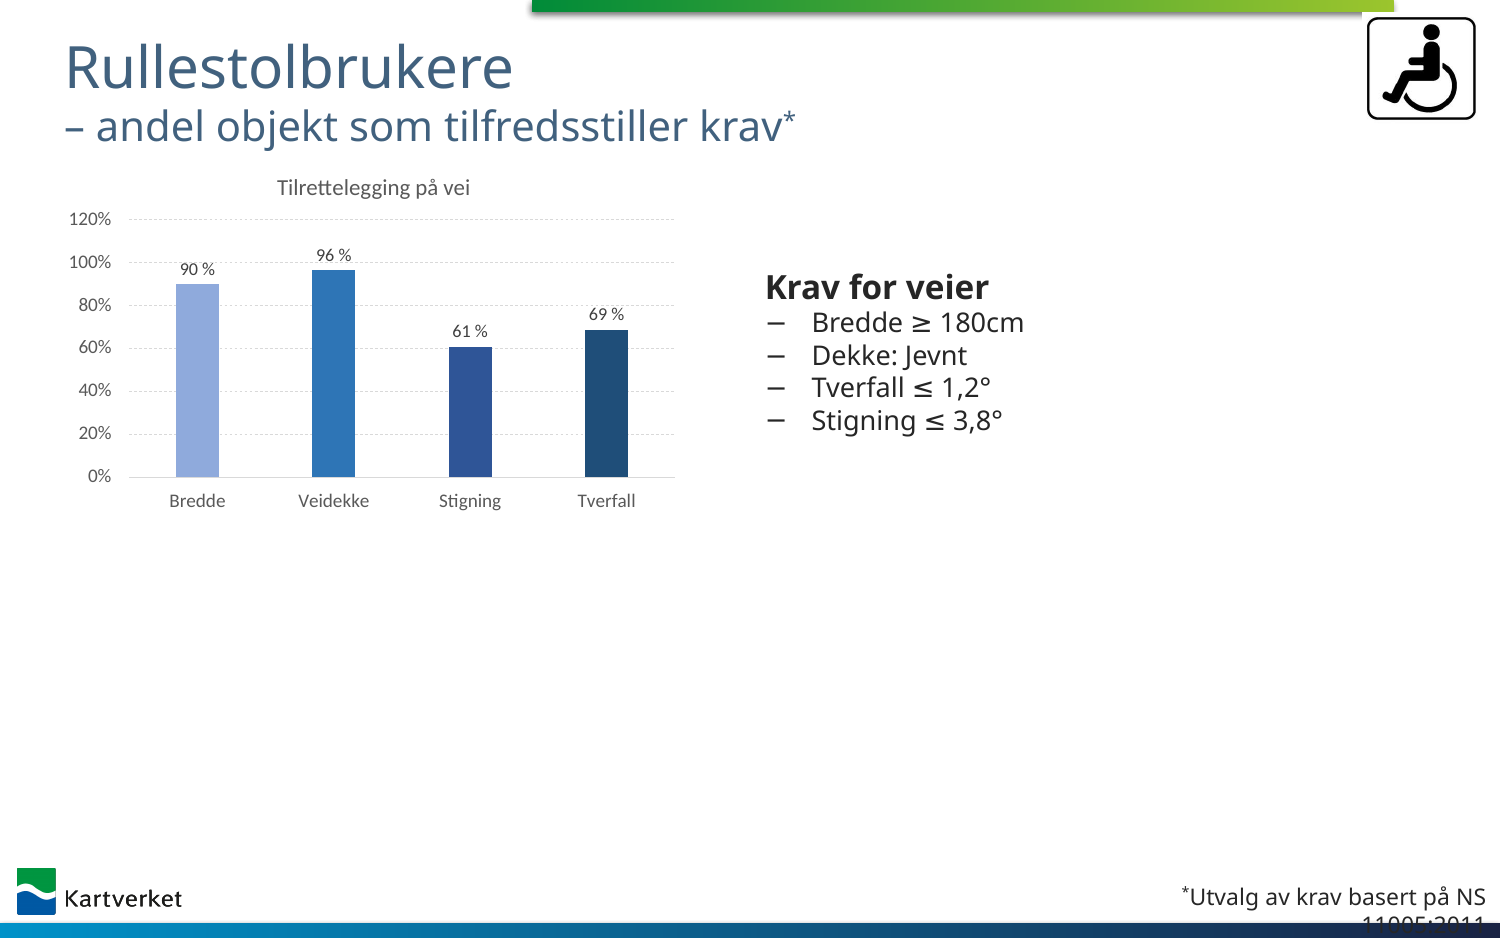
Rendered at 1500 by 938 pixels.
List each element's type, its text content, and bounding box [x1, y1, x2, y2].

picture [1362, 12, 1481, 126]
text_box Rullestolbrukere – andel objekt som tilfredsstiller krav* [49, 25, 1431, 158]
text_box Krav for veier Bredde ≥ 180cm Dekke: Jevnt Tverfall ≤ 1,2° Stigning ≤ 3,8° [750, 258, 1234, 444]
picture [62, 166, 686, 519]
text_box *Utvalg av krav basert på NS 11005:2011 [1068, 873, 1500, 938]
